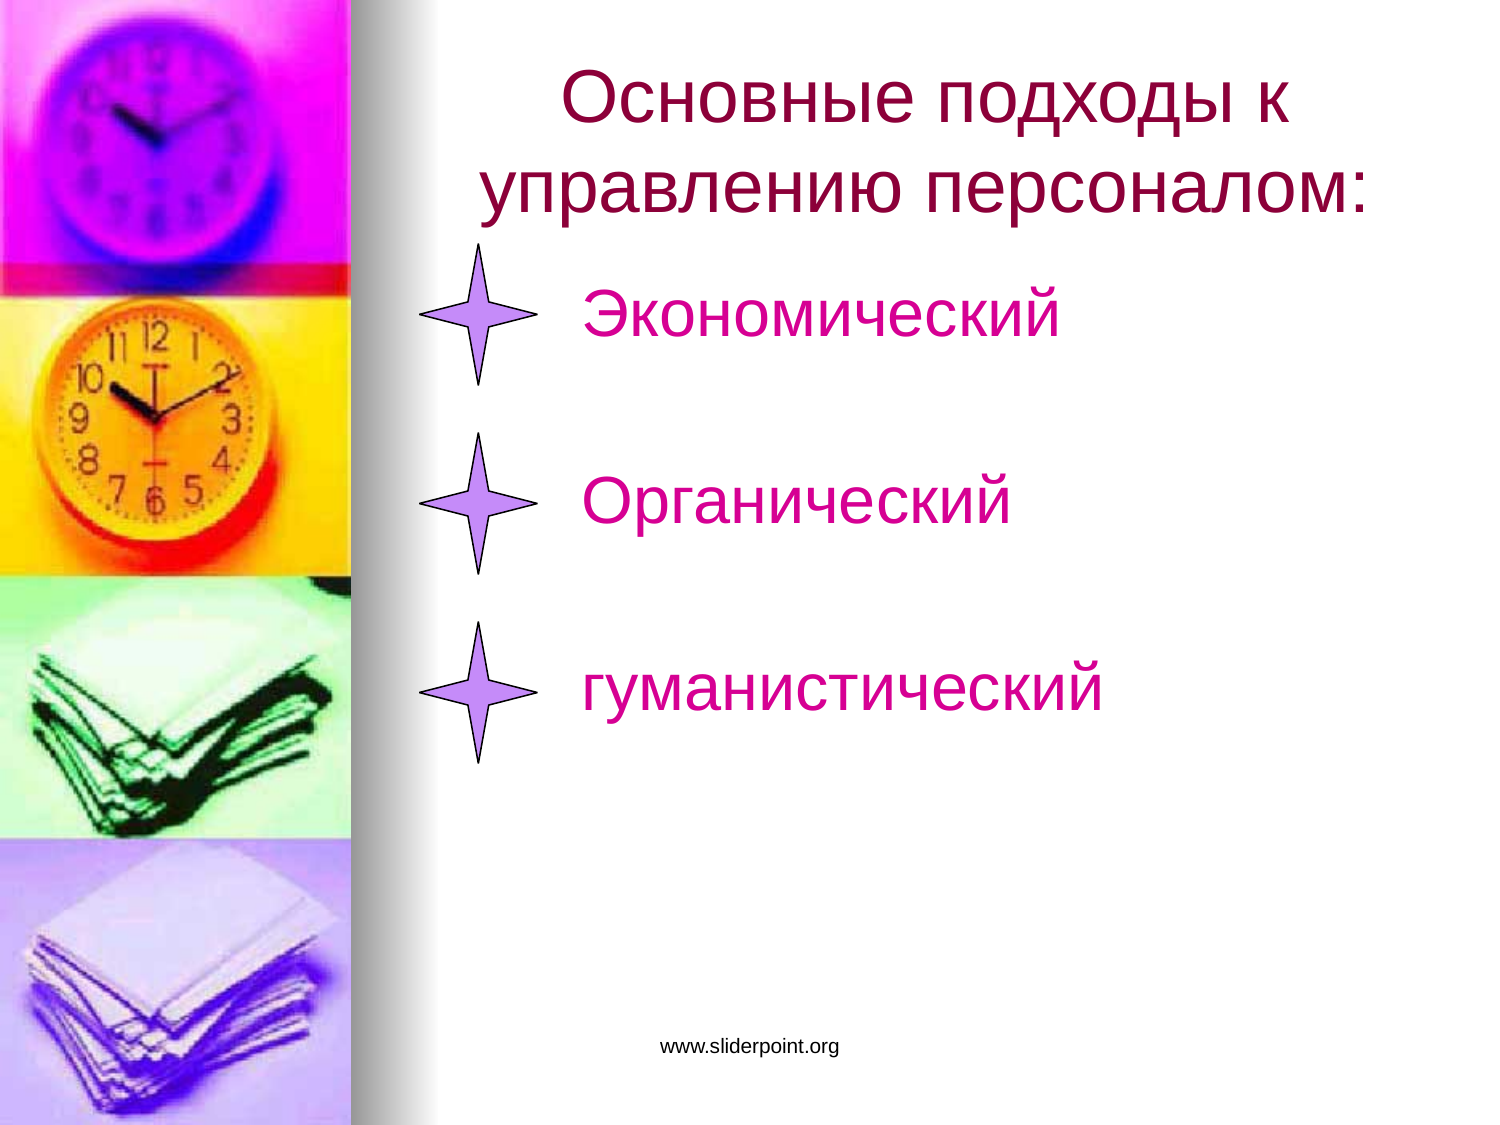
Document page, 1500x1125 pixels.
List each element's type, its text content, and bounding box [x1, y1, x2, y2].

footer www.sliderpoint.org [512, 1024, 988, 1101]
picture [0, 0, 351, 1125]
text_box [419, 243, 538, 386]
text_box [419, 432, 538, 575]
text_box [419, 621, 538, 764]
list Экономический Органический гуманистический [399, 262, 1451, 1001]
title Основные подходы к управлению персоналом: [399, 37, 1451, 238]
